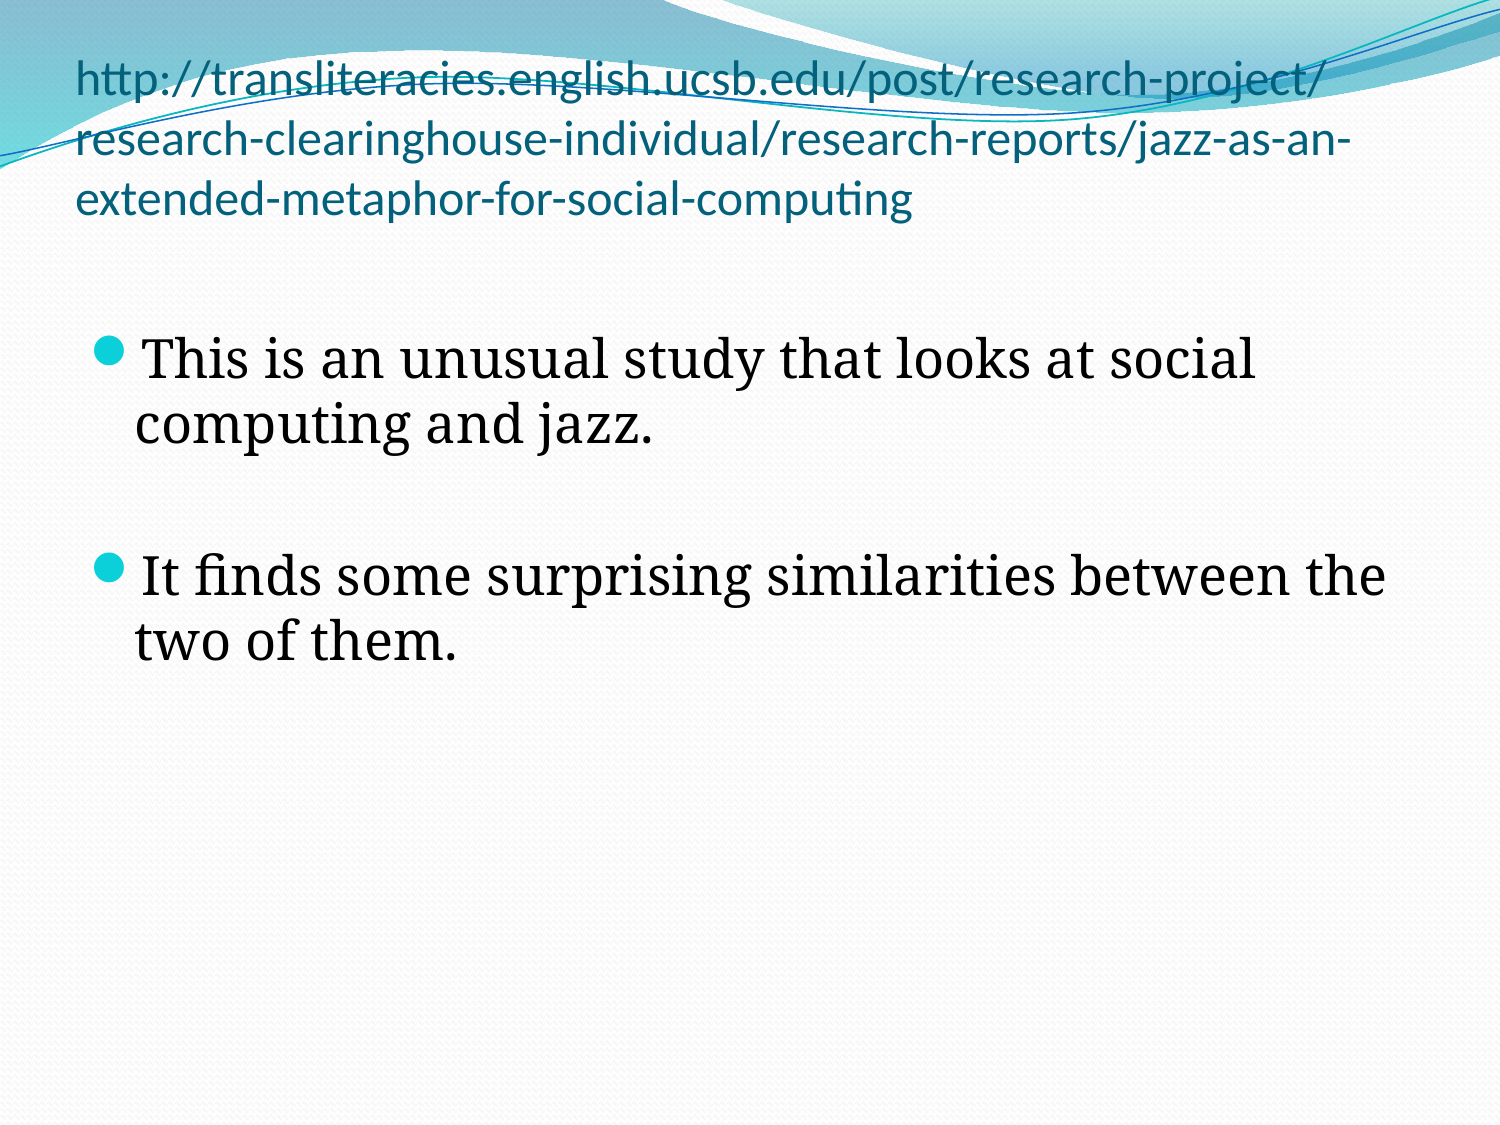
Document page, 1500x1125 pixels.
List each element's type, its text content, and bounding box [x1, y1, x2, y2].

list This is an unusual study that looks at social computing and jazz. It finds some surprising similarities between the two of them. [75, 317, 1425, 1038]
title http://transliteracies.english.ucsb.edu/post/research-project/research-clearinghouse-individual/research-reports/jazz-as-an-extended-metaphor-for-social-computing [75, 37, 1425, 225]
